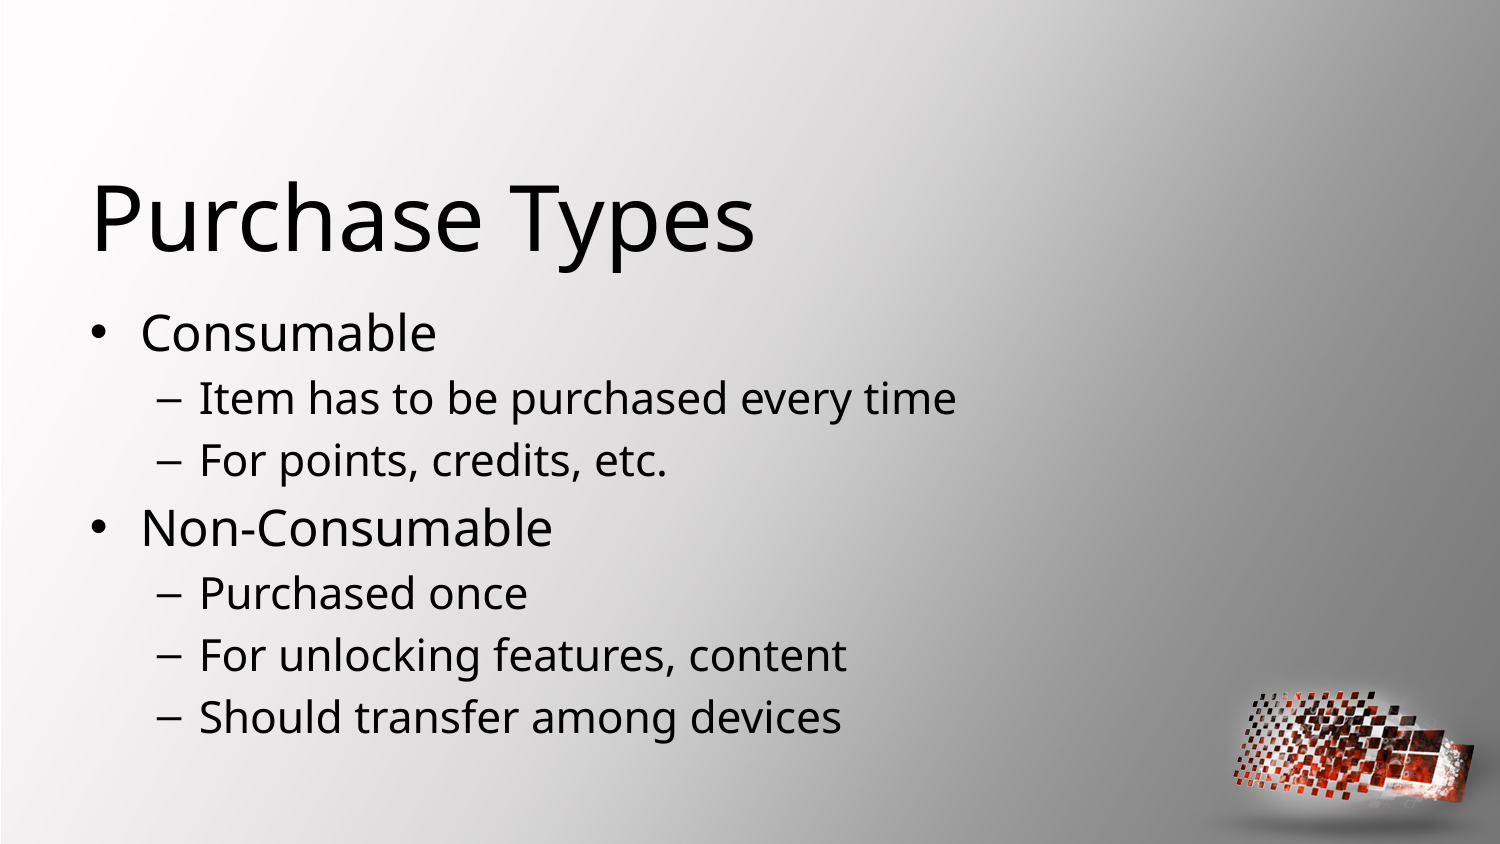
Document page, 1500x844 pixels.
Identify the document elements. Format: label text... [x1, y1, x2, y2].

title Purchase Types [75, 124, 1425, 293]
picture [0, 0, 1500, 844]
list Consumable Item has to be purchased every time For points, credits, etc. Non-Consumable Purchased once For unlocking features, content Should transfer among devices [75, 293, 1425, 754]
